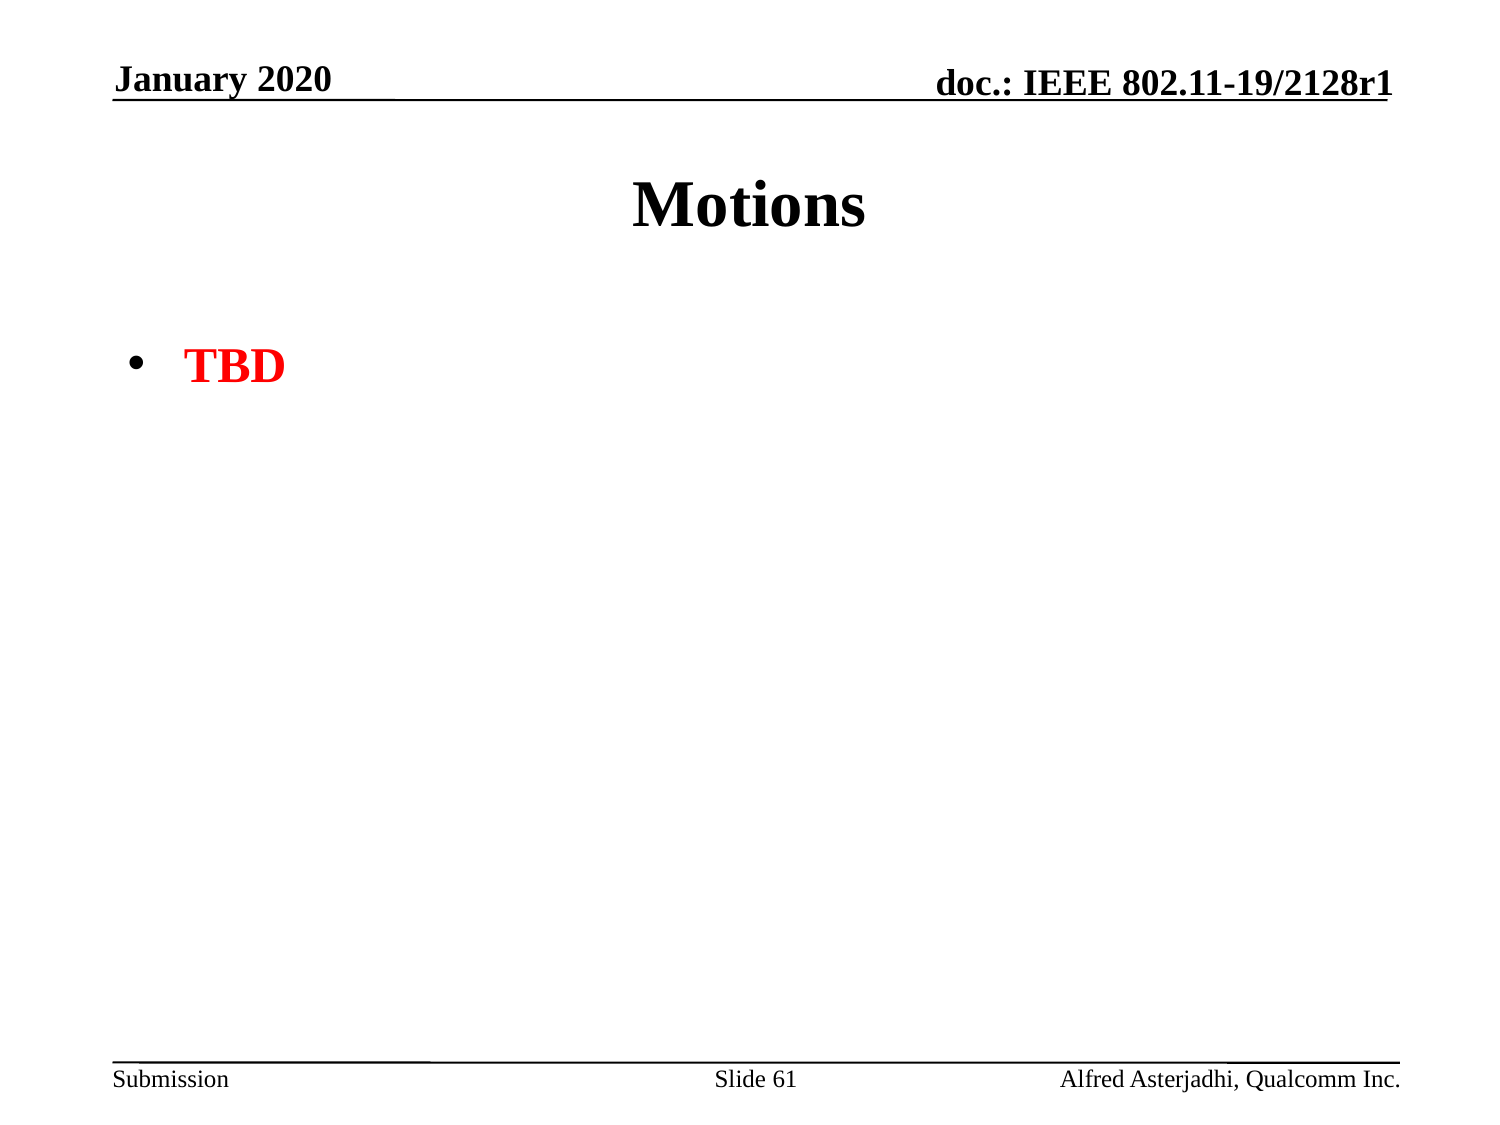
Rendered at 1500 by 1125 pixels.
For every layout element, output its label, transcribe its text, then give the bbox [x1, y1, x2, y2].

title Motions [112, 112, 1388, 288]
footer Alfred Asterjadhi, Qualcomm Inc. [878, 1061, 1402, 1093]
list TBD [112, 324, 1388, 1000]
slide_number Slide 61 [712, 1061, 800, 1123]
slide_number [114, 54, 493, 100]
